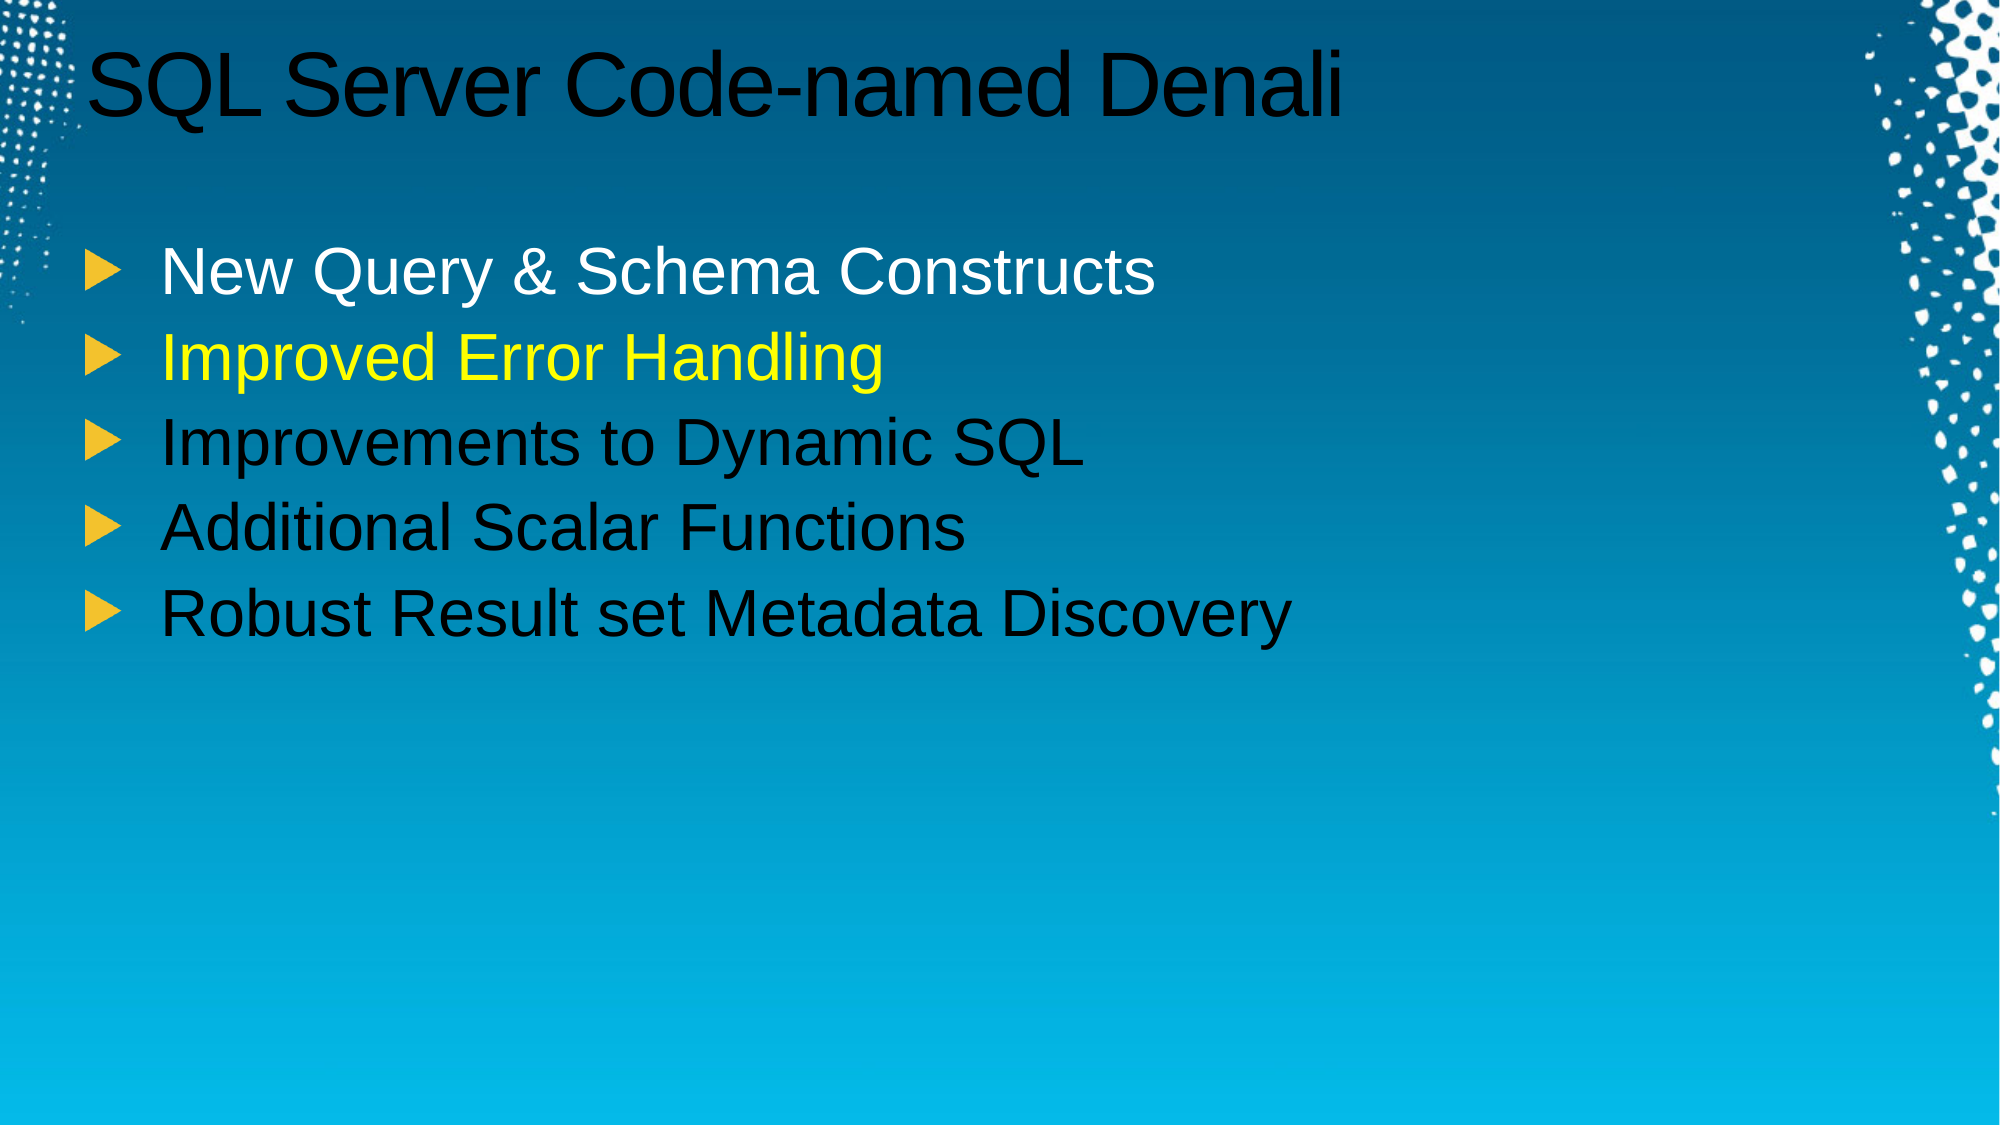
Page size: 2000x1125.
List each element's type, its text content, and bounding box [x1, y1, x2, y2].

picture [1941, 324, 1952, 332]
picture [1973, 368, 1982, 380]
picture [1911, 223, 1918, 230]
picture [1963, 535, 1977, 550]
picture [24, 72, 32, 79]
picture [1921, 0, 1934, 8]
picture [54, 76, 60, 83]
picture [0, 155, 5, 163]
picture [30, 14, 40, 23]
picture [16, 22, 23, 34]
picture [42, 31, 53, 39]
picture [47, 0, 57, 10]
picture [1950, 359, 1960, 366]
picture [86, 506, 119, 545]
picture [29, 27, 38, 38]
picture [18, 13, 26, 19]
picture [1993, 321, 2000, 339]
picture [1972, 312, 1985, 322]
picture [33, 116, 40, 124]
picture [45, 16, 55, 24]
picture [86, 250, 119, 289]
picture [1979, 657, 1995, 676]
picture [1925, 87, 1941, 99]
picture [58, 32, 66, 41]
picture [86, 335, 119, 374]
picture [18, 0, 29, 6]
picture [1935, 177, 1945, 189]
picture [6, 97, 12, 105]
picture [16, 143, 21, 151]
picture [1929, 27, 1945, 45]
picture [1981, 604, 2000, 620]
picture [1914, 164, 1923, 177]
picture [1889, 152, 1901, 166]
picture [1982, 714, 1993, 729]
picture [10, 69, 17, 78]
picture [28, 42, 36, 53]
picture [1963, 278, 1976, 291]
picture [1922, 200, 1934, 207]
picture [1995, 582, 2000, 595]
title SQL Server Code-named Denali [85, 37, 1914, 138]
picture [1970, 426, 1980, 436]
picture [1958, 445, 1968, 460]
picture [1942, 465, 1958, 483]
picture [1984, 349, 1992, 357]
picture [1930, 291, 1941, 297]
picture [17, 129, 23, 136]
picture [1983, 404, 1992, 414]
picture [9, 84, 15, 91]
picture [1945, 213, 1955, 220]
picture [1892, 212, 1902, 216]
picture [1991, 637, 2000, 652]
picture [1988, 547, 2000, 561]
picture [1935, 379, 1948, 391]
picture [34, 101, 43, 111]
picture [1968, 481, 1978, 492]
picture [31, 131, 37, 138]
picture [33, 0, 42, 10]
picture [1955, 246, 1965, 256]
list New Query & Schema Constructs Improved Error Handling Improvements to Dynamic SQL Additional Scalar Functions Robust Result set Metadata Discovery [85, 237, 1914, 666]
picture [56, 47, 64, 55]
picture [1974, 683, 1985, 694]
picture [43, 42, 49, 53]
picture [11, 55, 21, 64]
picture [1994, 382, 2000, 391]
picture [1946, 155, 1961, 167]
picture [1952, 502, 1967, 516]
picture [86, 591, 119, 630]
picture [1978, 517, 1987, 527]
picture [1963, 335, 1972, 344]
picture [1953, 301, 1962, 312]
picture [1991, 747, 2000, 765]
picture [55, 62, 62, 69]
picture [1938, 122, 1950, 133]
picture [3, 10, 11, 18]
picture [1960, 392, 1970, 403]
picture [1957, 187, 1971, 200]
picture [0, 40, 9, 45]
picture [33, 88, 42, 97]
picture [1935, 0, 2000, 306]
picture [86, 420, 119, 459]
picture [1919, 367, 1930, 378]
picture [1928, 399, 1939, 415]
picture [1963, 589, 1976, 607]
picture [41, 59, 48, 67]
picture [1988, 691, 2000, 709]
picture [1920, 257, 1932, 264]
picture [1948, 413, 1958, 424]
picture [1980, 460, 1987, 469]
picture [1932, 235, 1943, 241]
picture [1942, 269, 1953, 276]
picture [1969, 625, 1985, 642]
picture [1926, 344, 1939, 358]
picture [1915, 109, 1924, 119]
picture [1955, 557, 1965, 573]
picture [1925, 141, 1935, 155]
picture [1946, 525, 1956, 533]
picture [1992, 438, 2000, 448]
picture [1914, 274, 1920, 291]
picture [26, 57, 34, 68]
picture [38, 74, 47, 80]
picture [1972, 570, 1986, 583]
picture [1898, 188, 1912, 198]
picture [1990, 492, 2000, 505]
picture [1935, 431, 1946, 449]
picture [13, 41, 25, 49]
picture [1914, 308, 1929, 326]
picture [0, 24, 9, 33]
